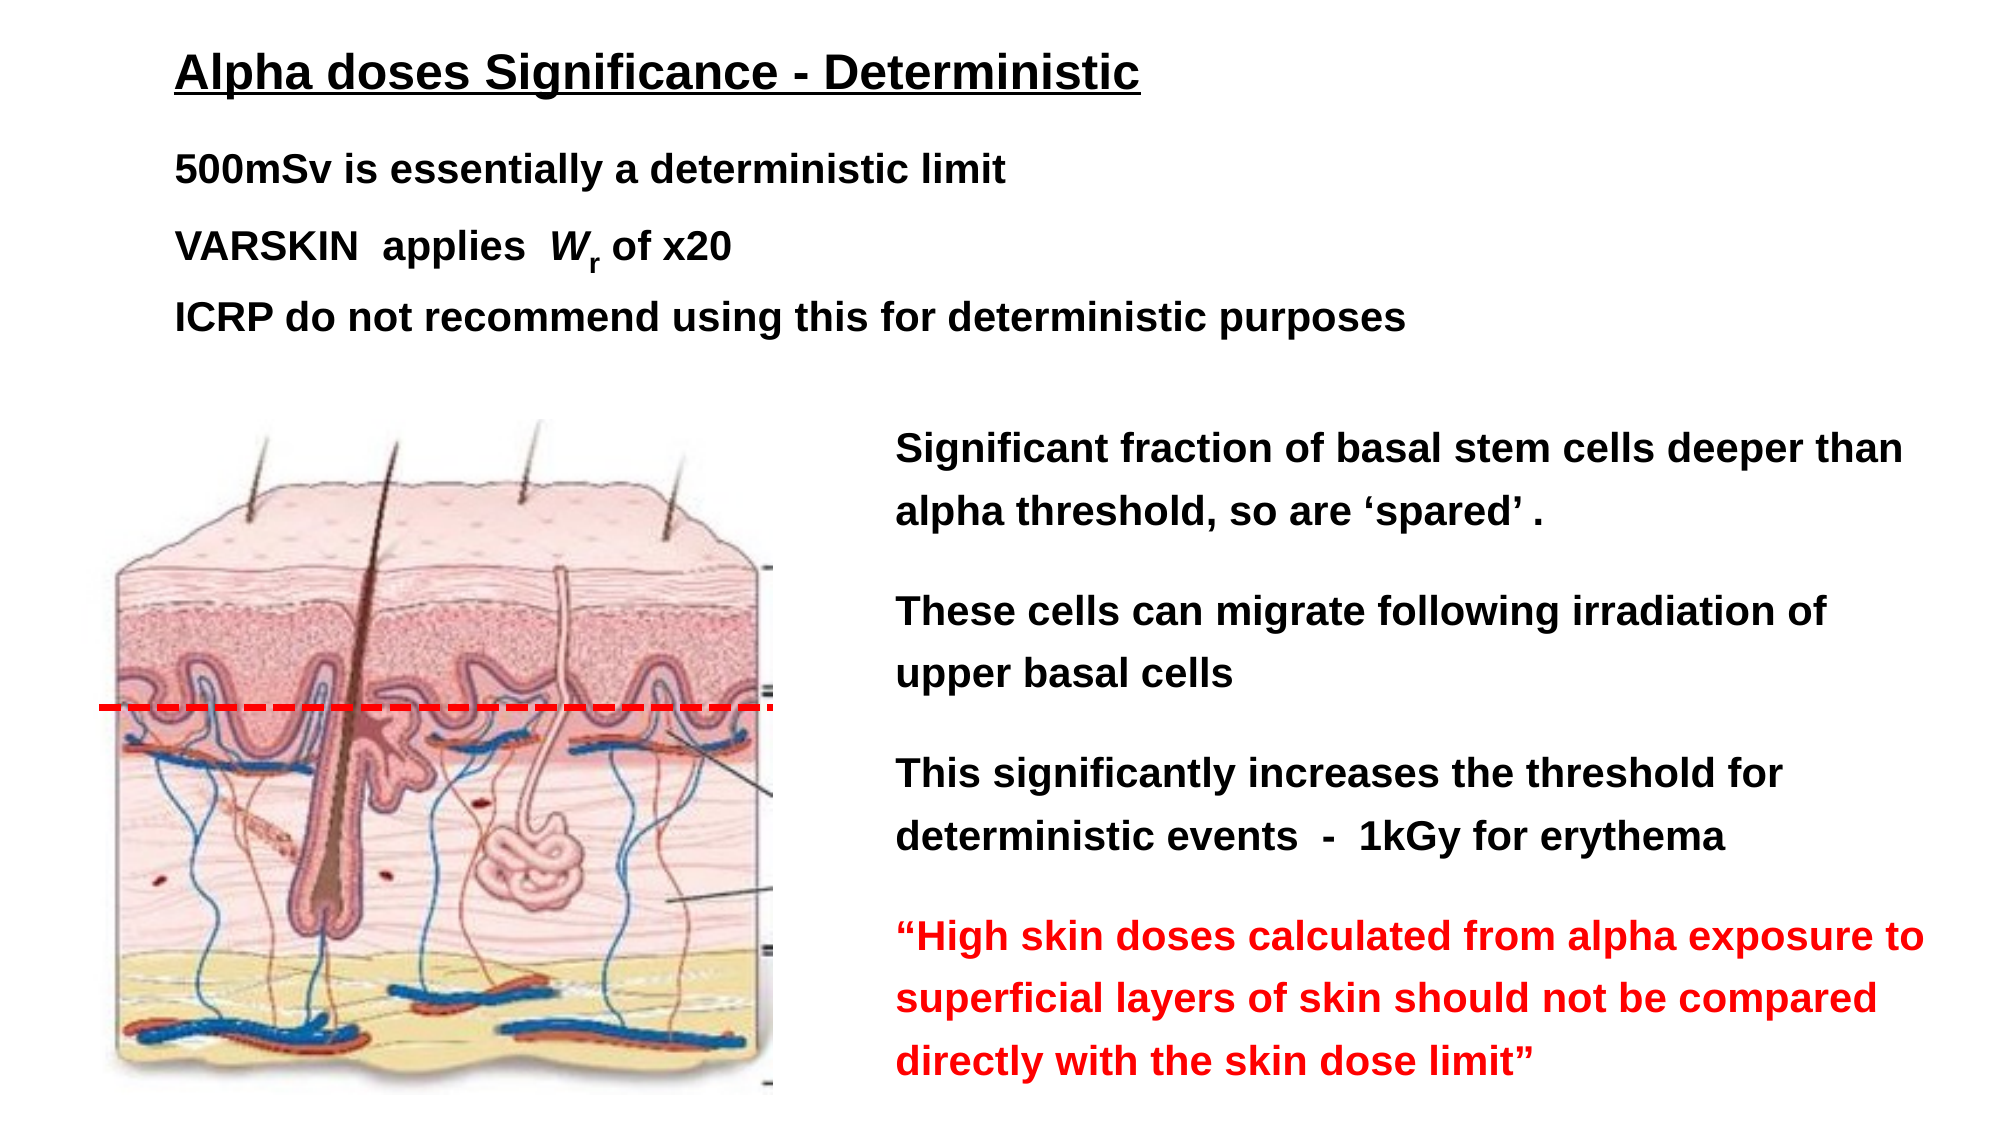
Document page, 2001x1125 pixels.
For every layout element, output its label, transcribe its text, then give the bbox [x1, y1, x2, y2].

text_box Significant fraction of basal stem cells deeper than alpha threshold, so are ‘spared’ . These cells can migrate following irradiation of upper basal cells This significantly increases the threshold for deterministic events - 1kGy for erythema “High skin doses calculated from alpha exposure to superficial layers of skin should not be compared directly with the skin dose limit” [879, 400, 1950, 1014]
text_box Alpha doses Significance - Deterministic [158, 10, 1477, 136]
text_box 500mSv is essentially a deterministic limit VARSKIN applies Wr of x20 ICRP do not recommend using this for deterministic purposes [158, 139, 1794, 396]
picture [69, 419, 773, 1095]
